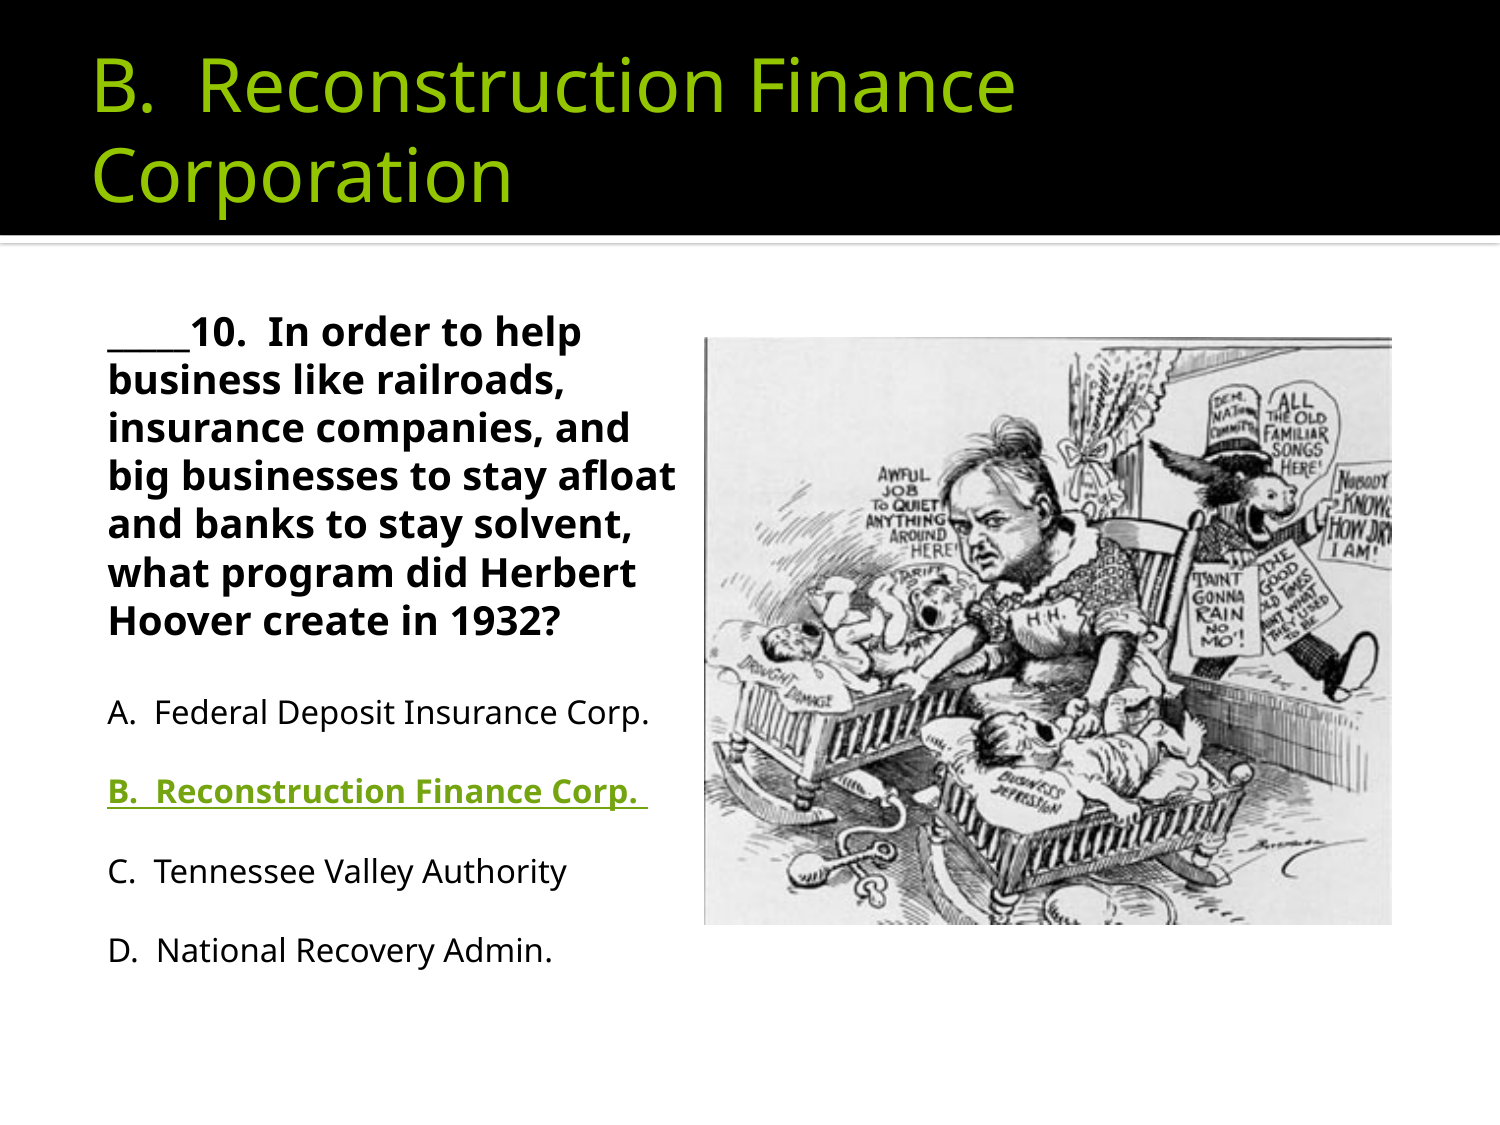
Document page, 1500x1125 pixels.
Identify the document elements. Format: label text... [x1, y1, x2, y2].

list _____10. In order to help business like railroads, insurance companies, and big businesses to stay afloat and banks to stay solvent, what program did Herbert Hoover create in 1932? A. Federal Deposit Insurance Corp. B. Reconstruction Finance Corp. C. Tennessee Valley Authority D. National Recovery Admin. [75, 291, 700, 1025]
title B. Reconstruction Finance Corporation [75, 24, 1425, 231]
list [704, 337, 1393, 925]
